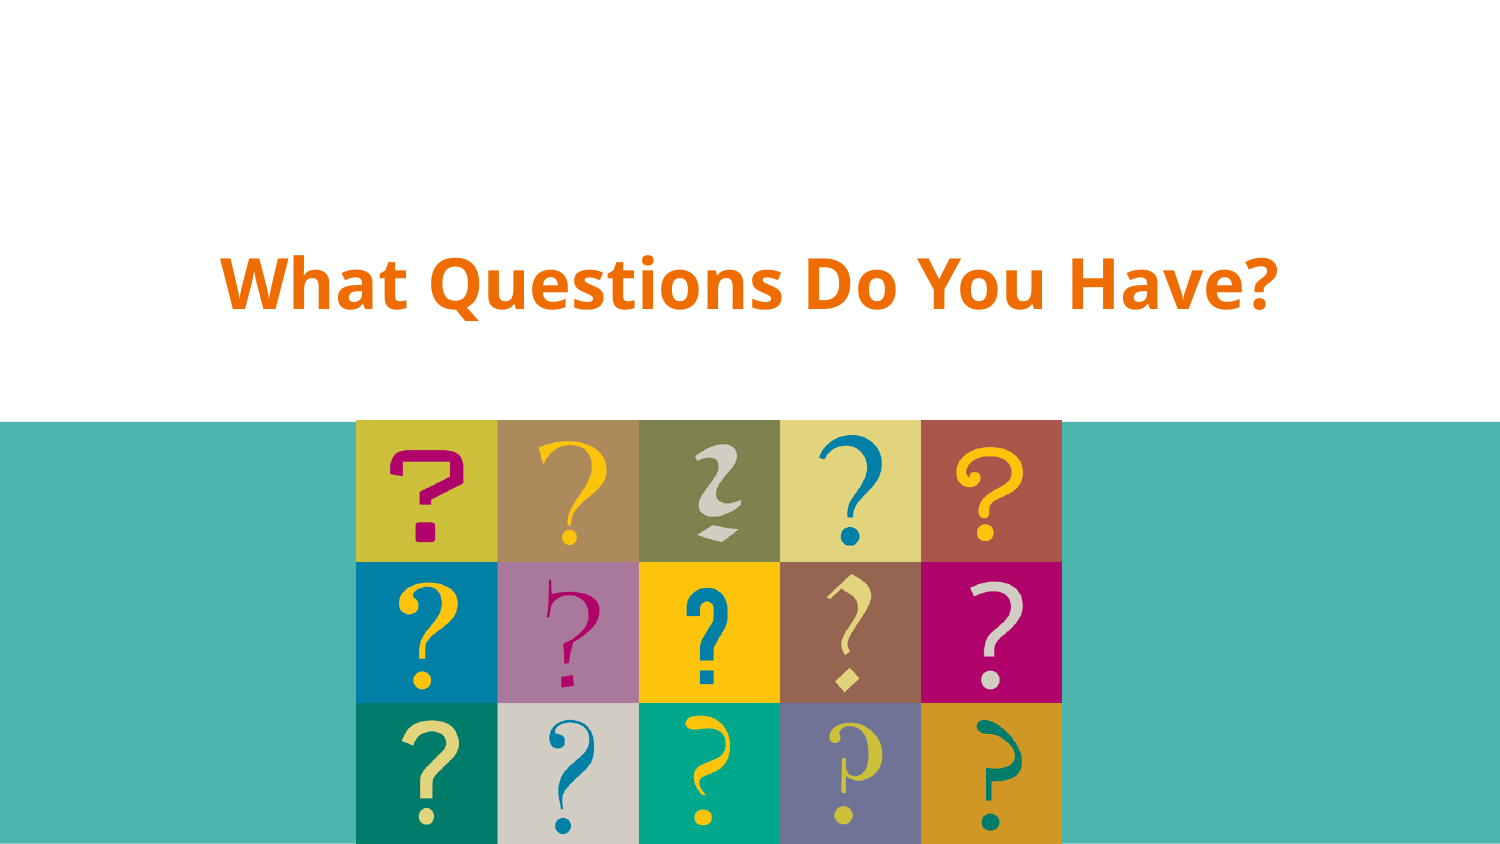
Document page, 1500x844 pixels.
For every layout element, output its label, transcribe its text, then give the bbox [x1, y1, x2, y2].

picture [414, 672, 430, 689]
title What Questions Do You Have? [46, 203, 1453, 359]
picture [356, 420, 1062, 844]
picture [400, 583, 457, 658]
